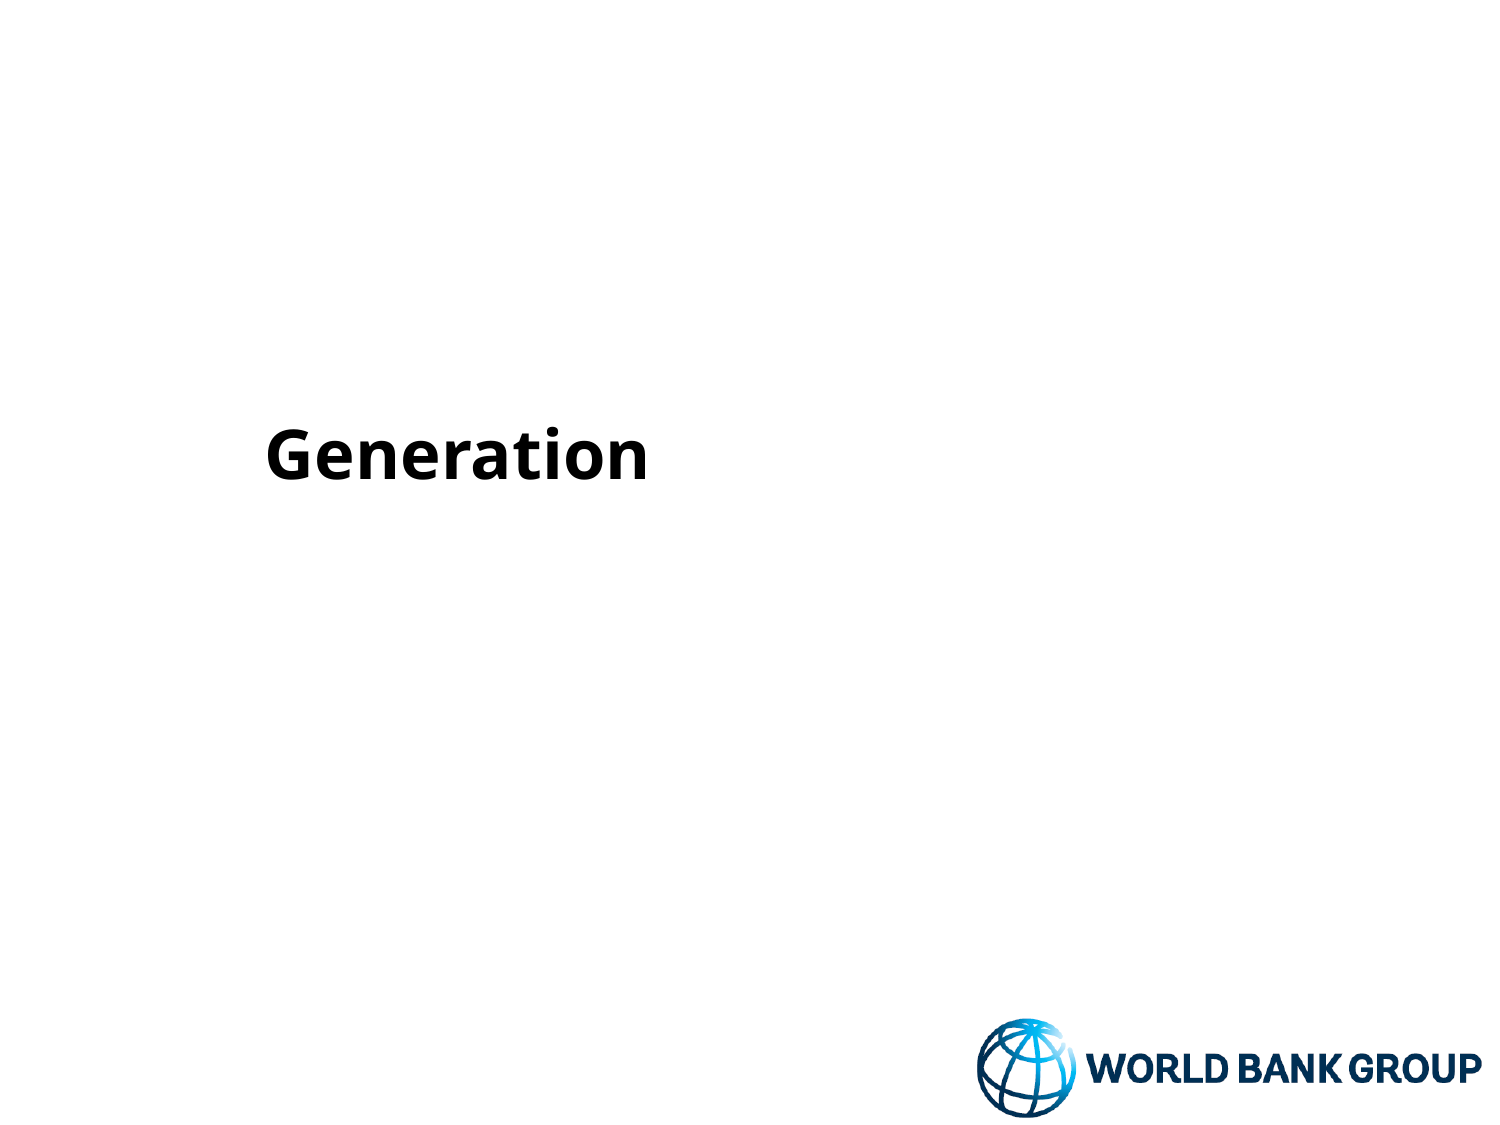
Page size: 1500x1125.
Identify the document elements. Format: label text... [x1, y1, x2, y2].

slide_number 10 [1059, 1042, 1397, 1103]
picture [963, 1007, 1500, 1125]
title Generation [249, 348, 1500, 566]
